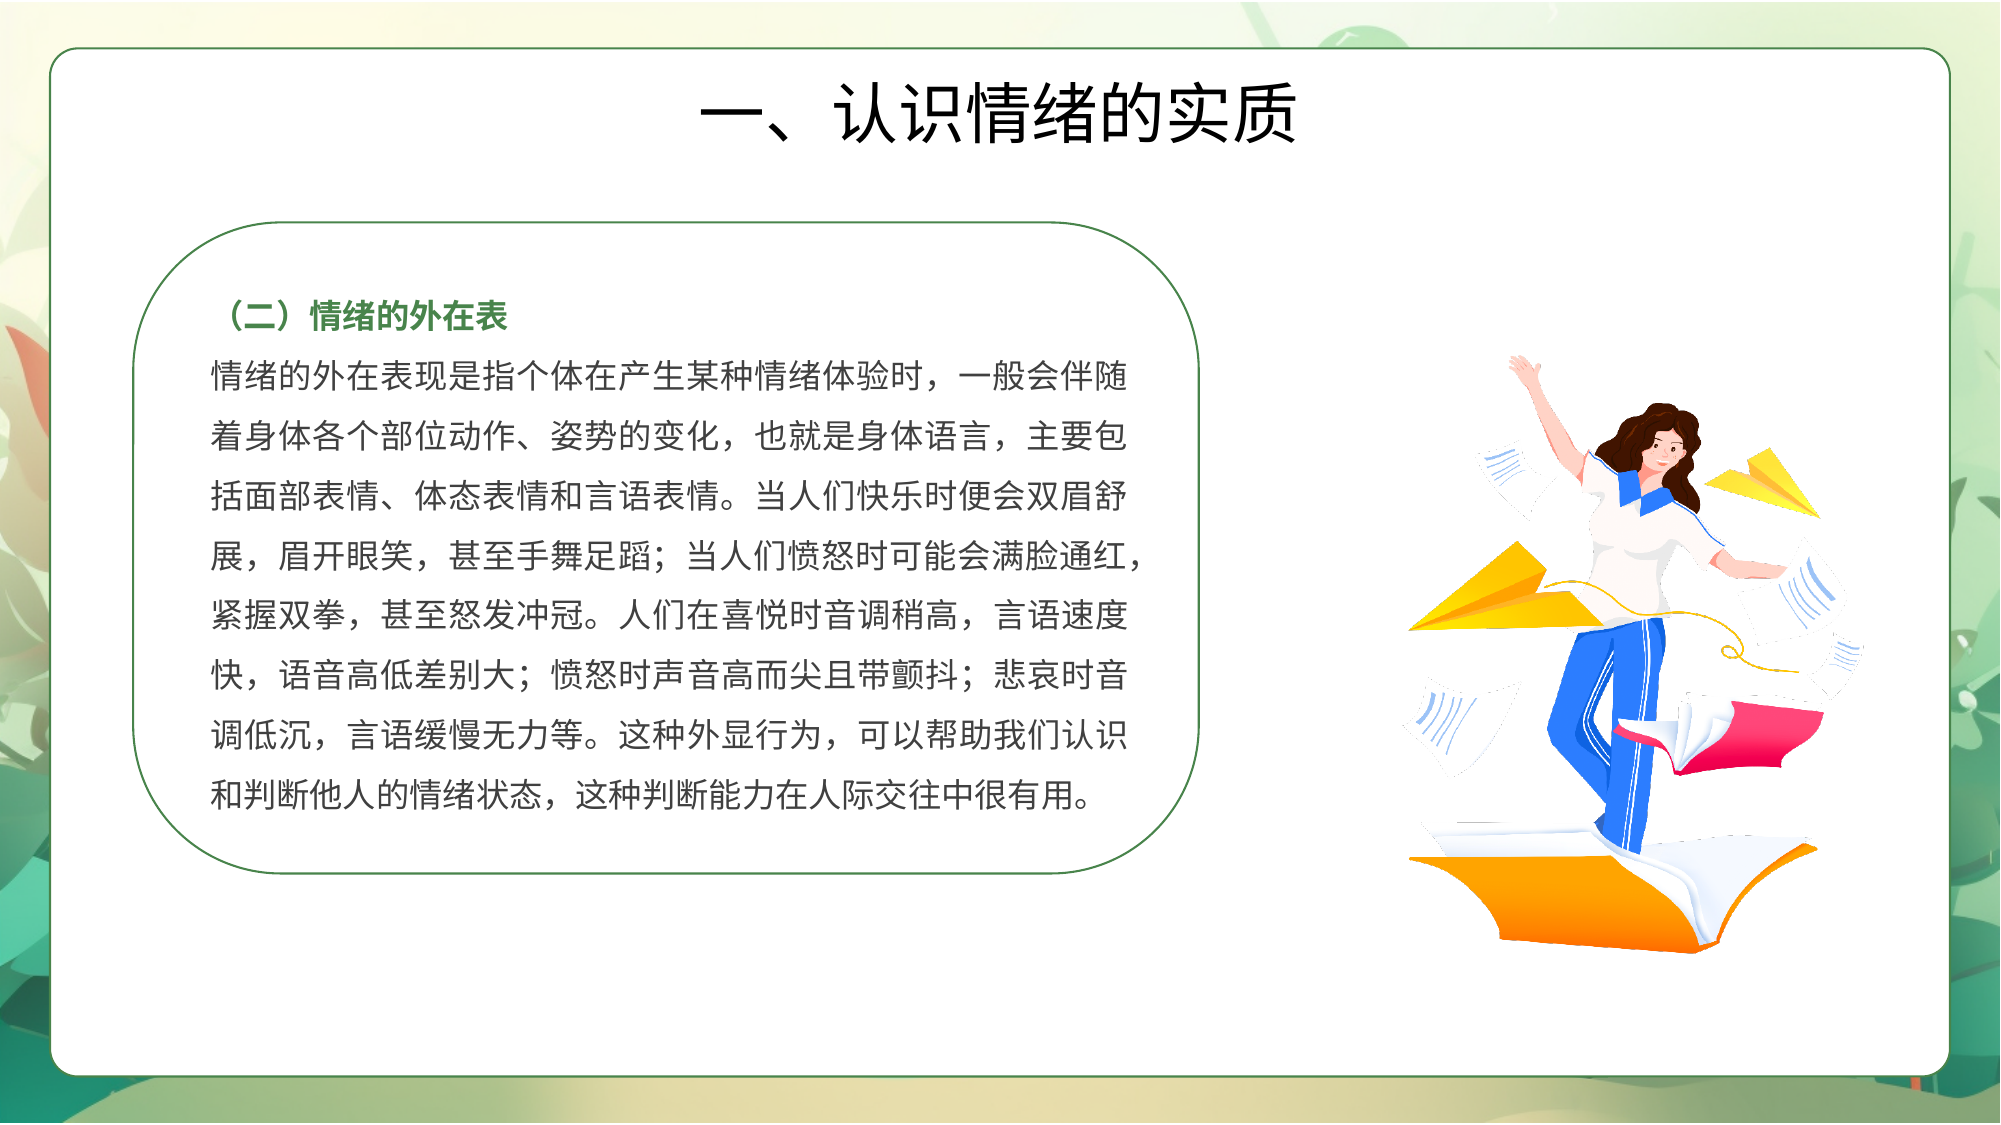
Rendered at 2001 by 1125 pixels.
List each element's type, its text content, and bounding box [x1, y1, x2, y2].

text_box 一、认识情绪的实质 [437, 64, 1561, 160]
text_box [133, 222, 1199, 874]
picture [0, 2, 2000, 1123]
